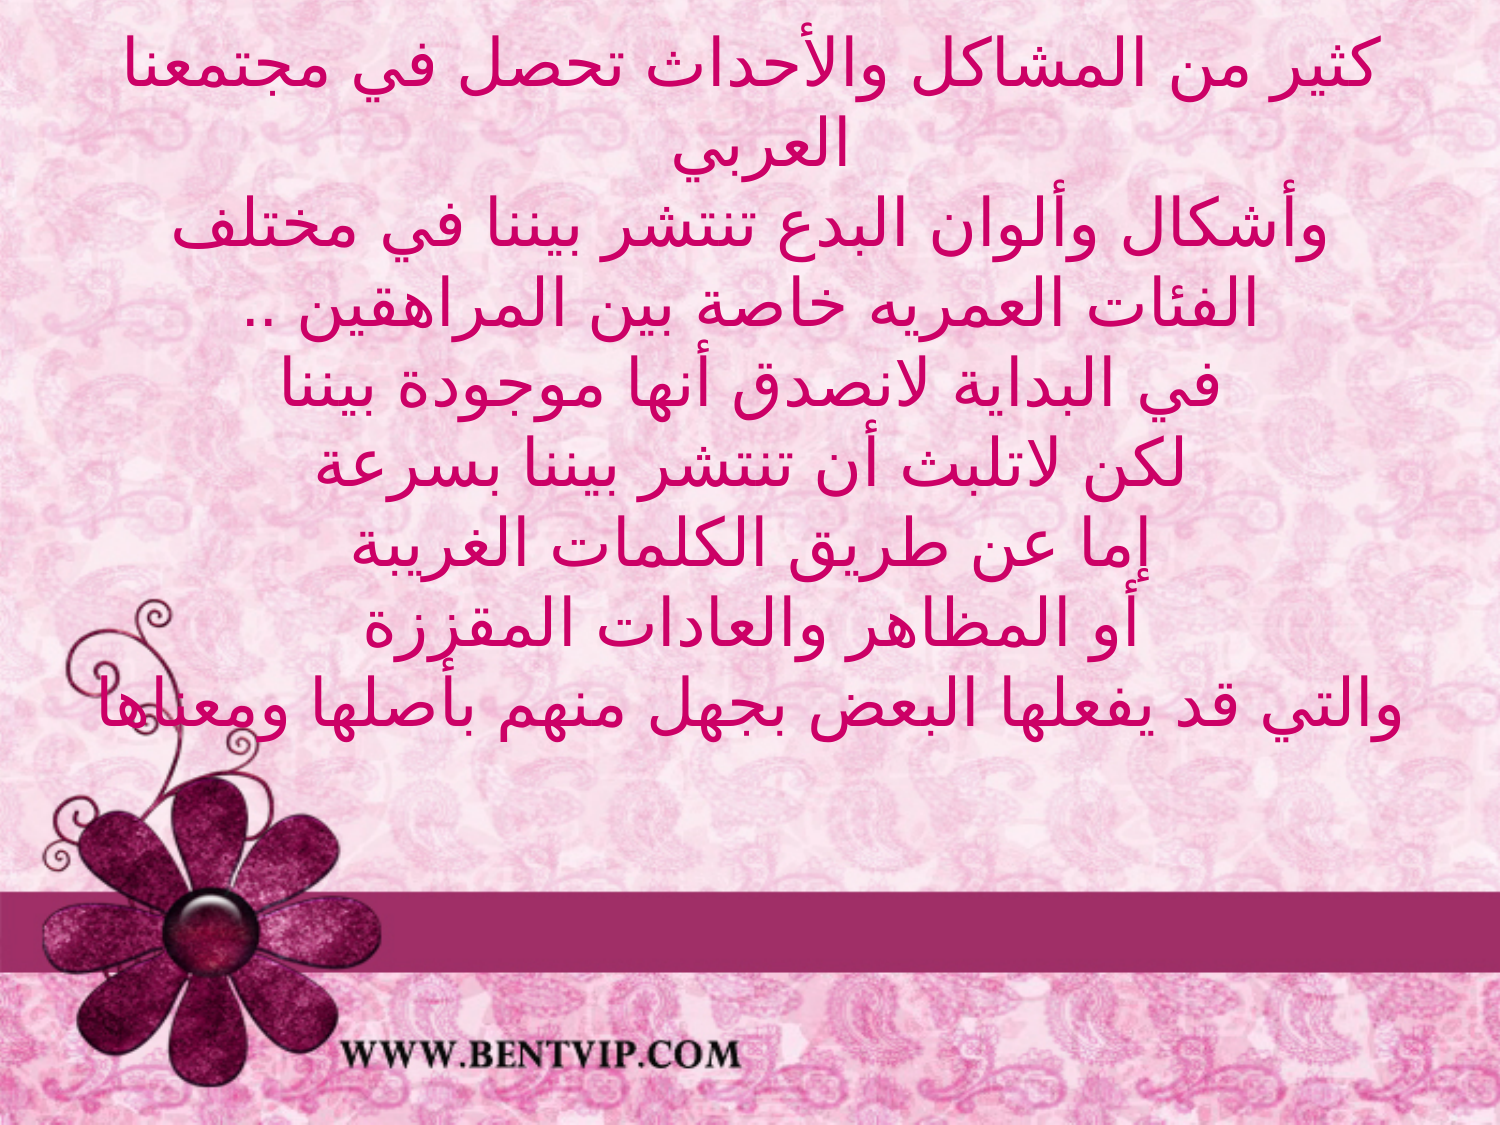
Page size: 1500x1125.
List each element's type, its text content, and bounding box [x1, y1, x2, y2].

title كثير من المشاكل والأحداث تحصل في مجتمعنا العربي وأشكال وألوان البدع تنتشر بيننا في مختلف الفئات العمريه خاصة بين المراهقين .. في البداية لانصدق أنها موجودة بيننا لكن لاتلبث أن تنتشر بيننا بسرعة إما عن طريق الكلمات الغريبة أو المظاهر والعادات المقززة والتي قد يفعلها البعض بجهل منهم بأصلها ومعناها [76, 30, 1428, 988]
picture [0, 0, 1500, 1125]
